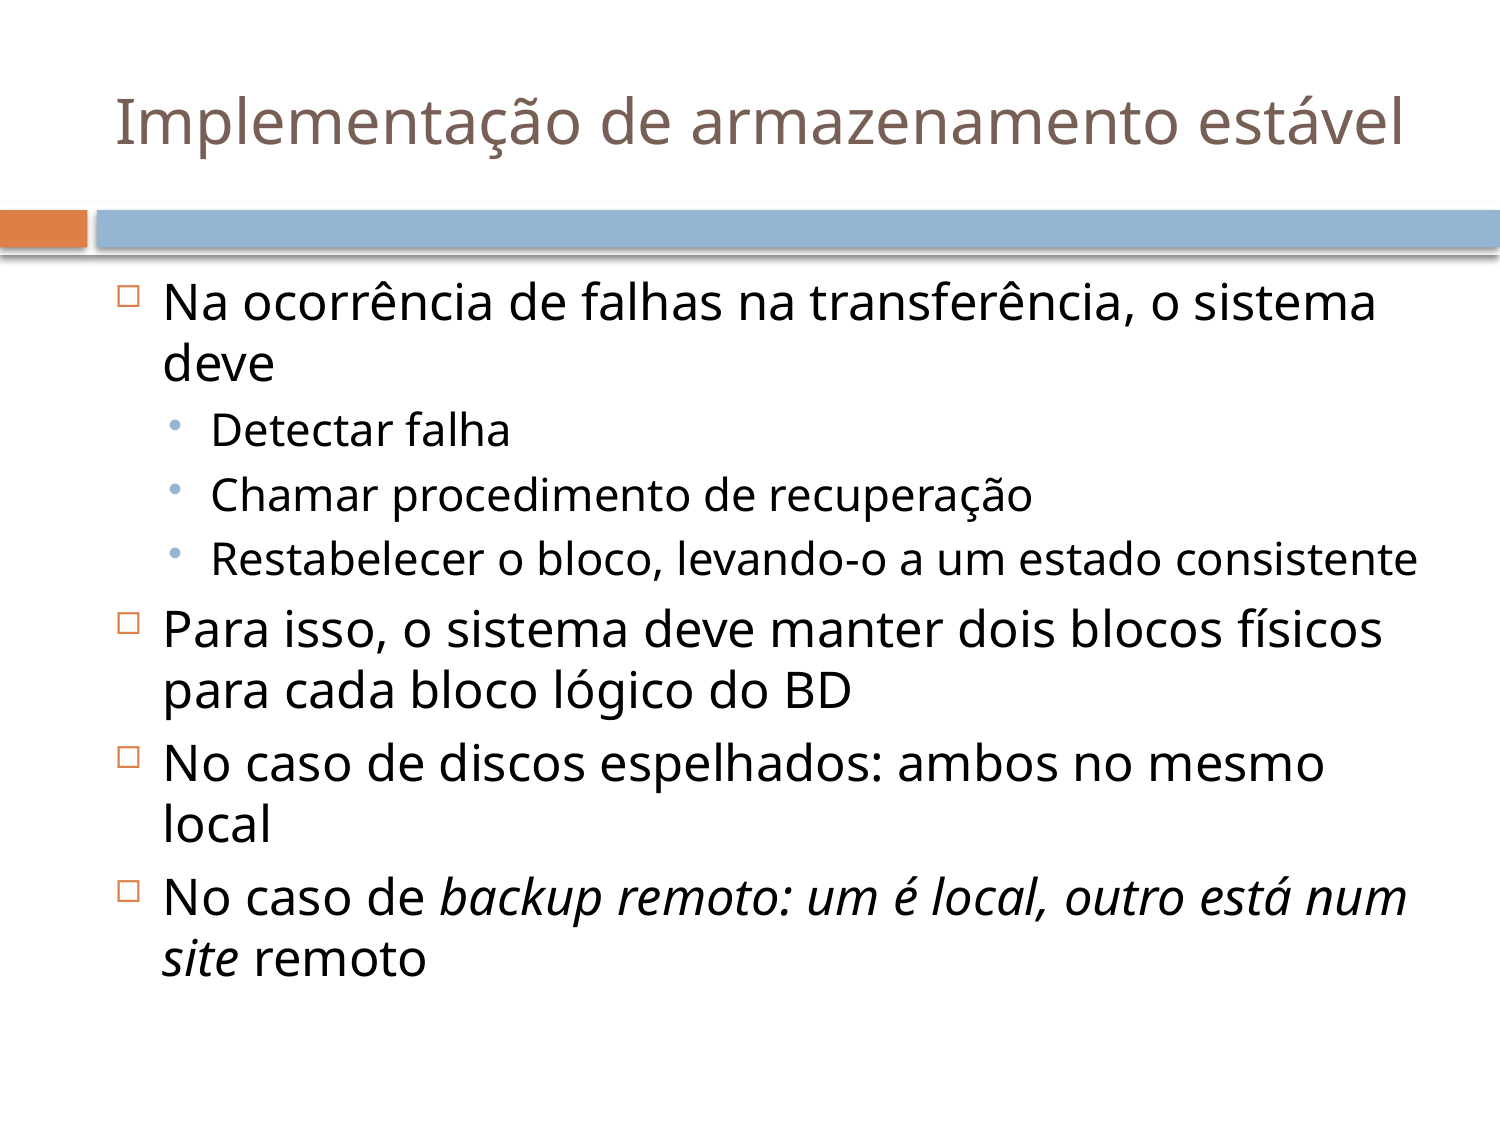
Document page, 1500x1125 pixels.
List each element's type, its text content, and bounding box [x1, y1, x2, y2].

title Implementação de armazenamento estável [100, 37, 1438, 200]
list Na ocorrência de falhas na transferência, o sistema deve Detectar falha Chamar procedimento de recuperação Restabelecer o bloco, levando‐o a um estado consistente Para isso, o sistema deve manter dois blocos físicos para cada bloco lógico do BD No caso de discos espelhados: ambos no mesmo local No caso de backup remoto: um é local, outro está num site remoto [100, 262, 1438, 1055]
